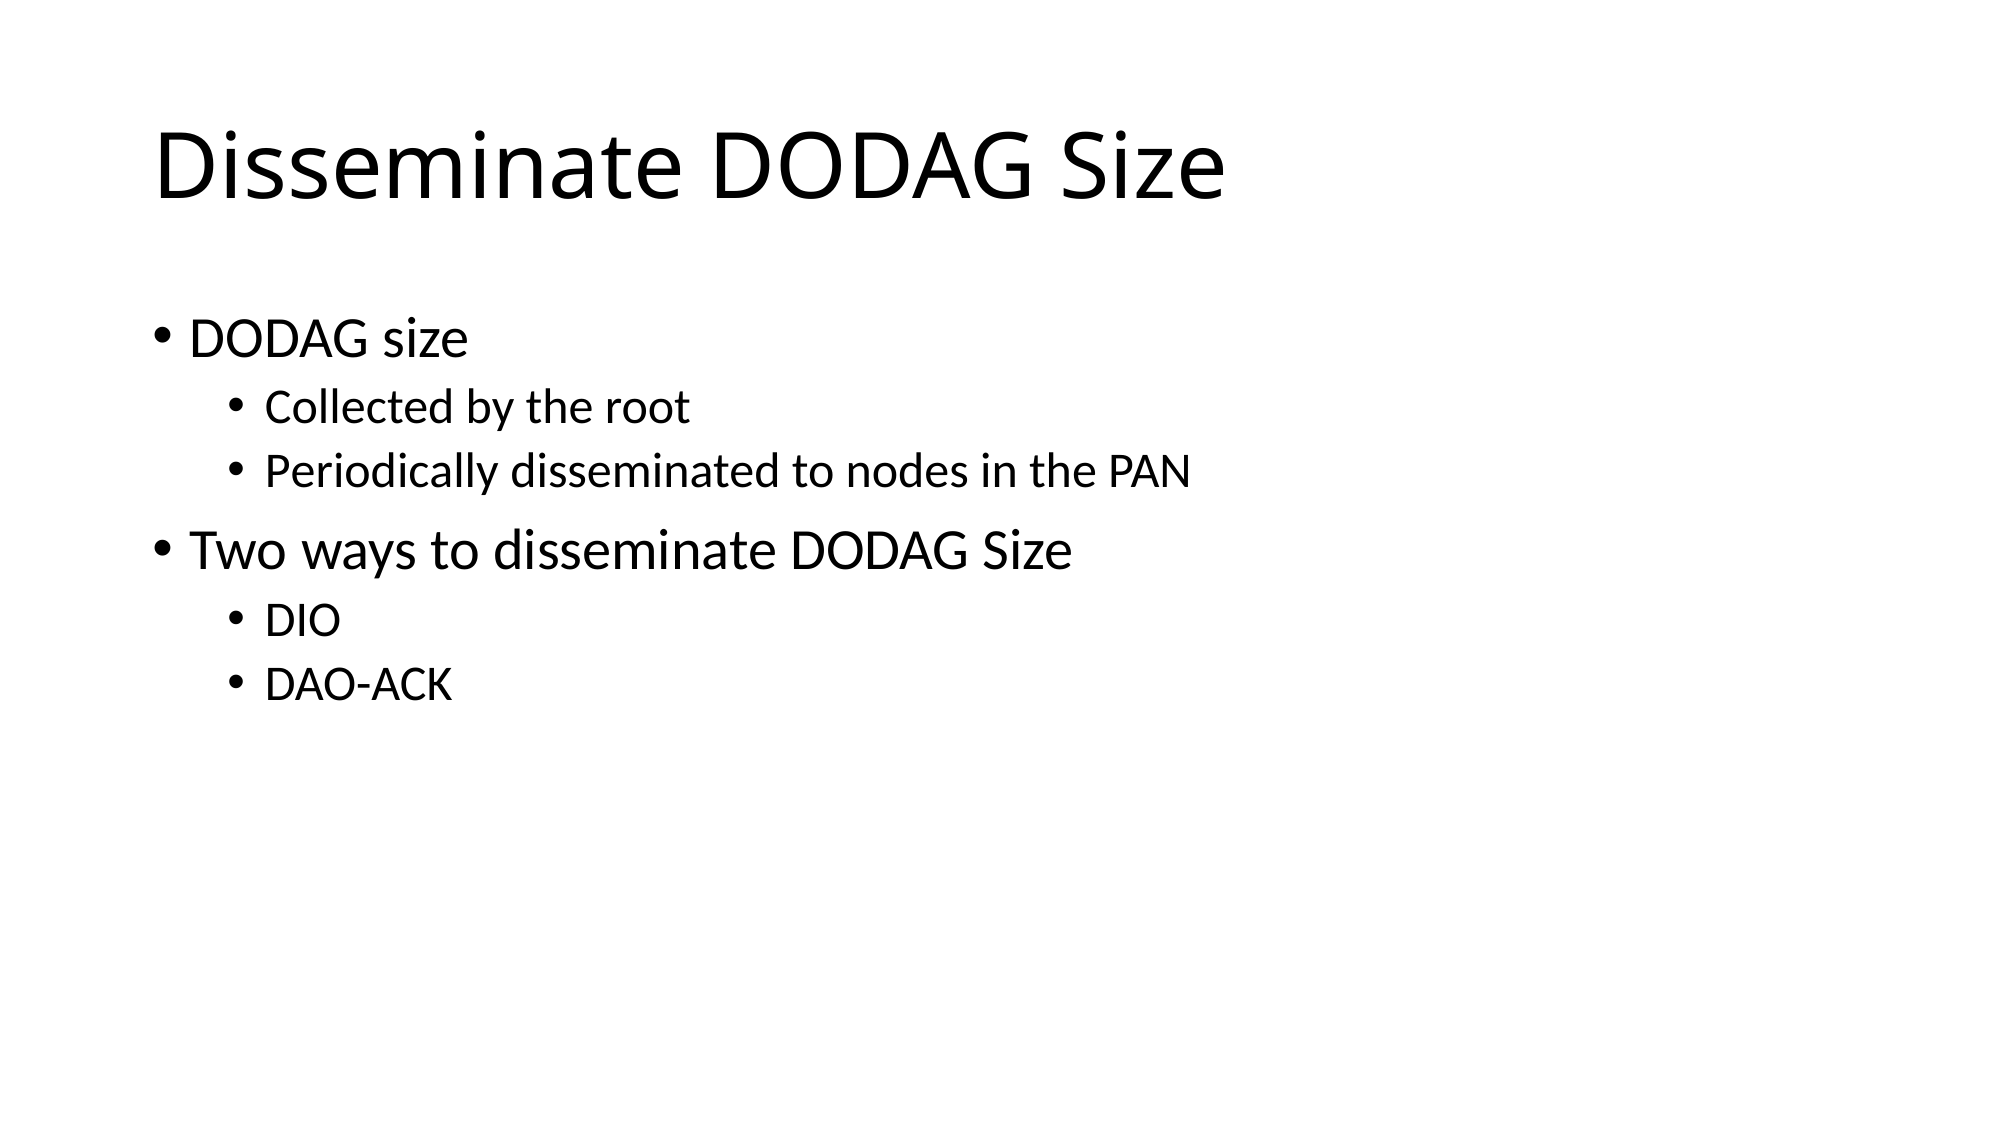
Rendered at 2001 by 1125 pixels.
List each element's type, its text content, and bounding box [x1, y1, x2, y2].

title Disseminate DODAG Size [137, 59, 1863, 278]
list DODAG size Collected by the root Periodically disseminated to nodes in the PAN Two ways to disseminate DODAG Size DIO DAO-ACK [137, 299, 1863, 1014]
